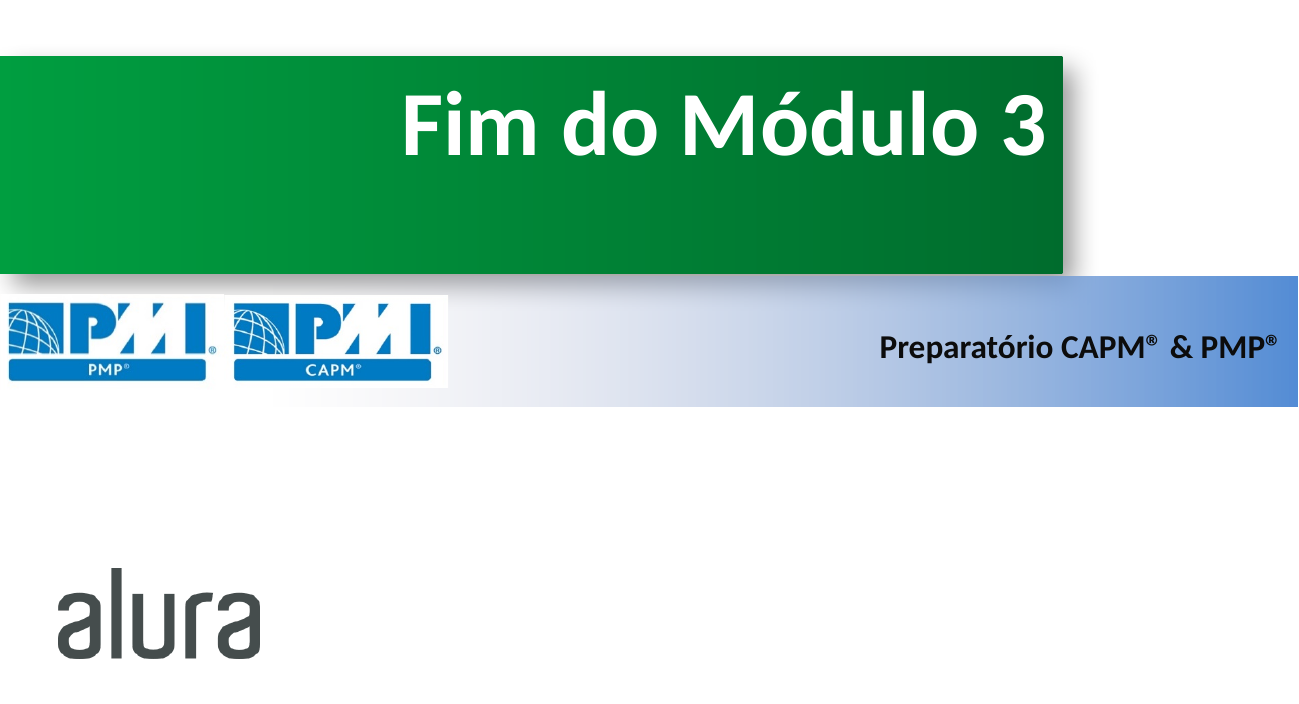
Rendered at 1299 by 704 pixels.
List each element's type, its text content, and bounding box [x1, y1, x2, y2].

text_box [0, 294, 449, 390]
text_box [270, 276, 1298, 317]
text_box [270, 374, 1298, 407]
text_box Preparatório CAPM® & PMP® [452, 317, 1298, 374]
text_box Fim do Módulo 3 [0, 56, 1063, 274]
picture [58, 568, 260, 660]
